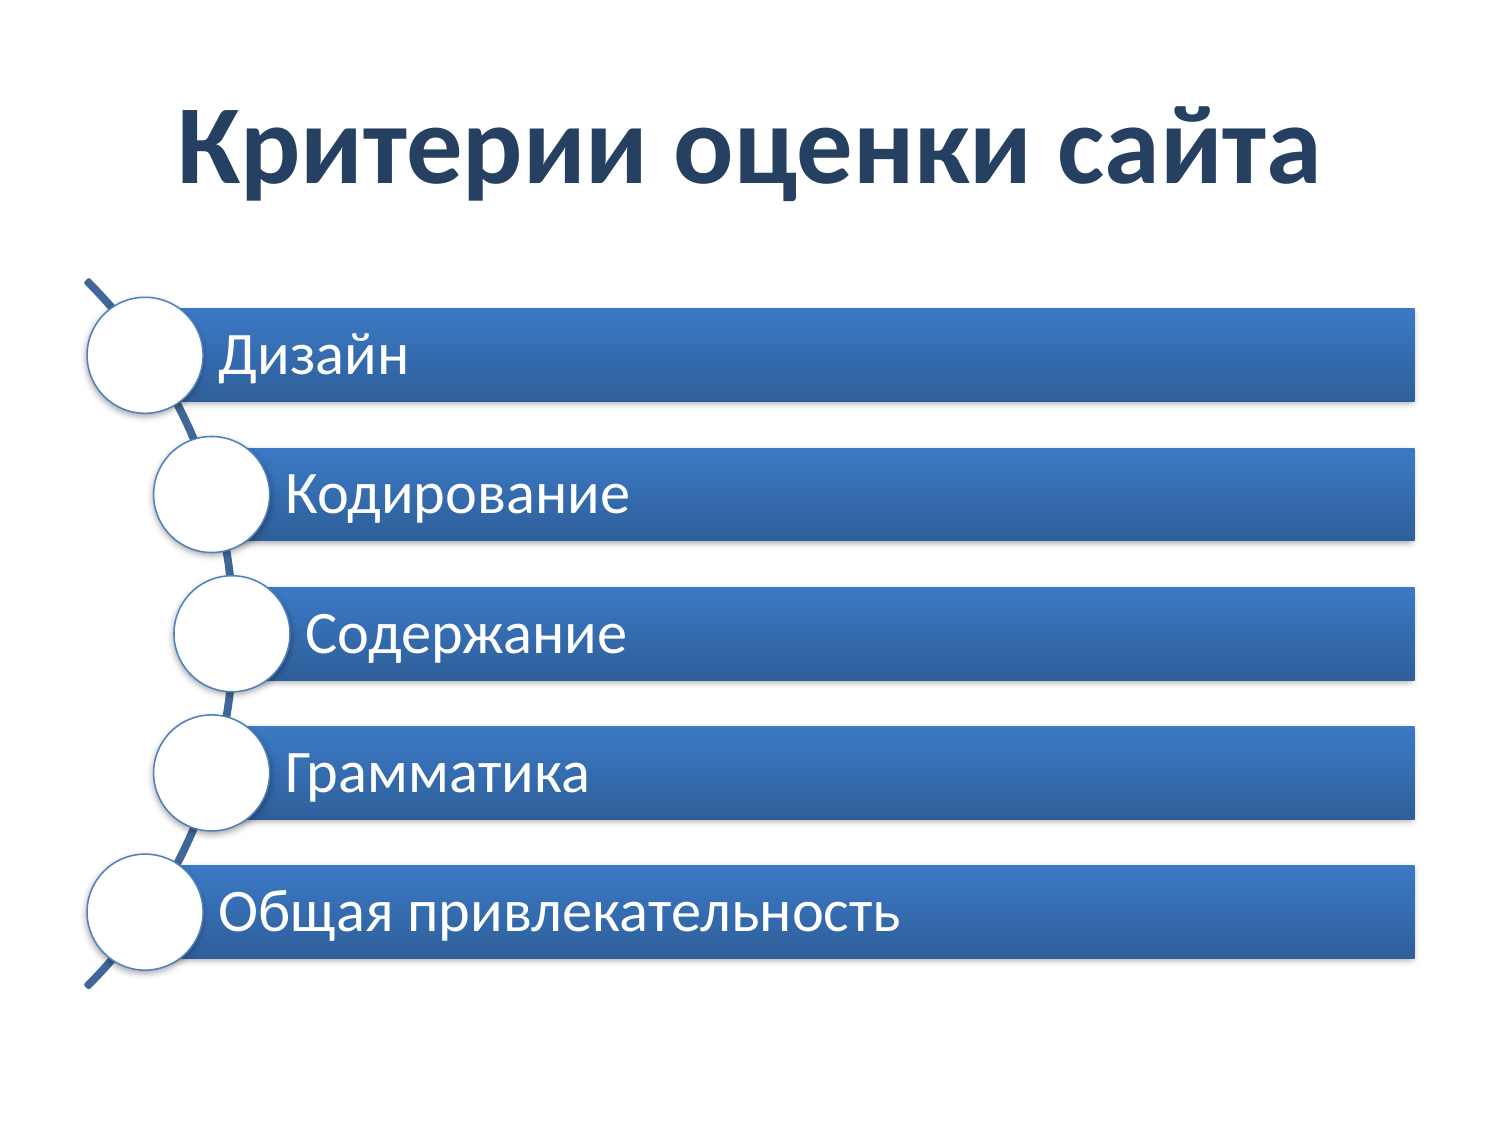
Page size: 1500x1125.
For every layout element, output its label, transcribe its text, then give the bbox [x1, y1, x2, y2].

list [74, 262, 1426, 1006]
title Критерии оценки сайта [75, 45, 1425, 233]
